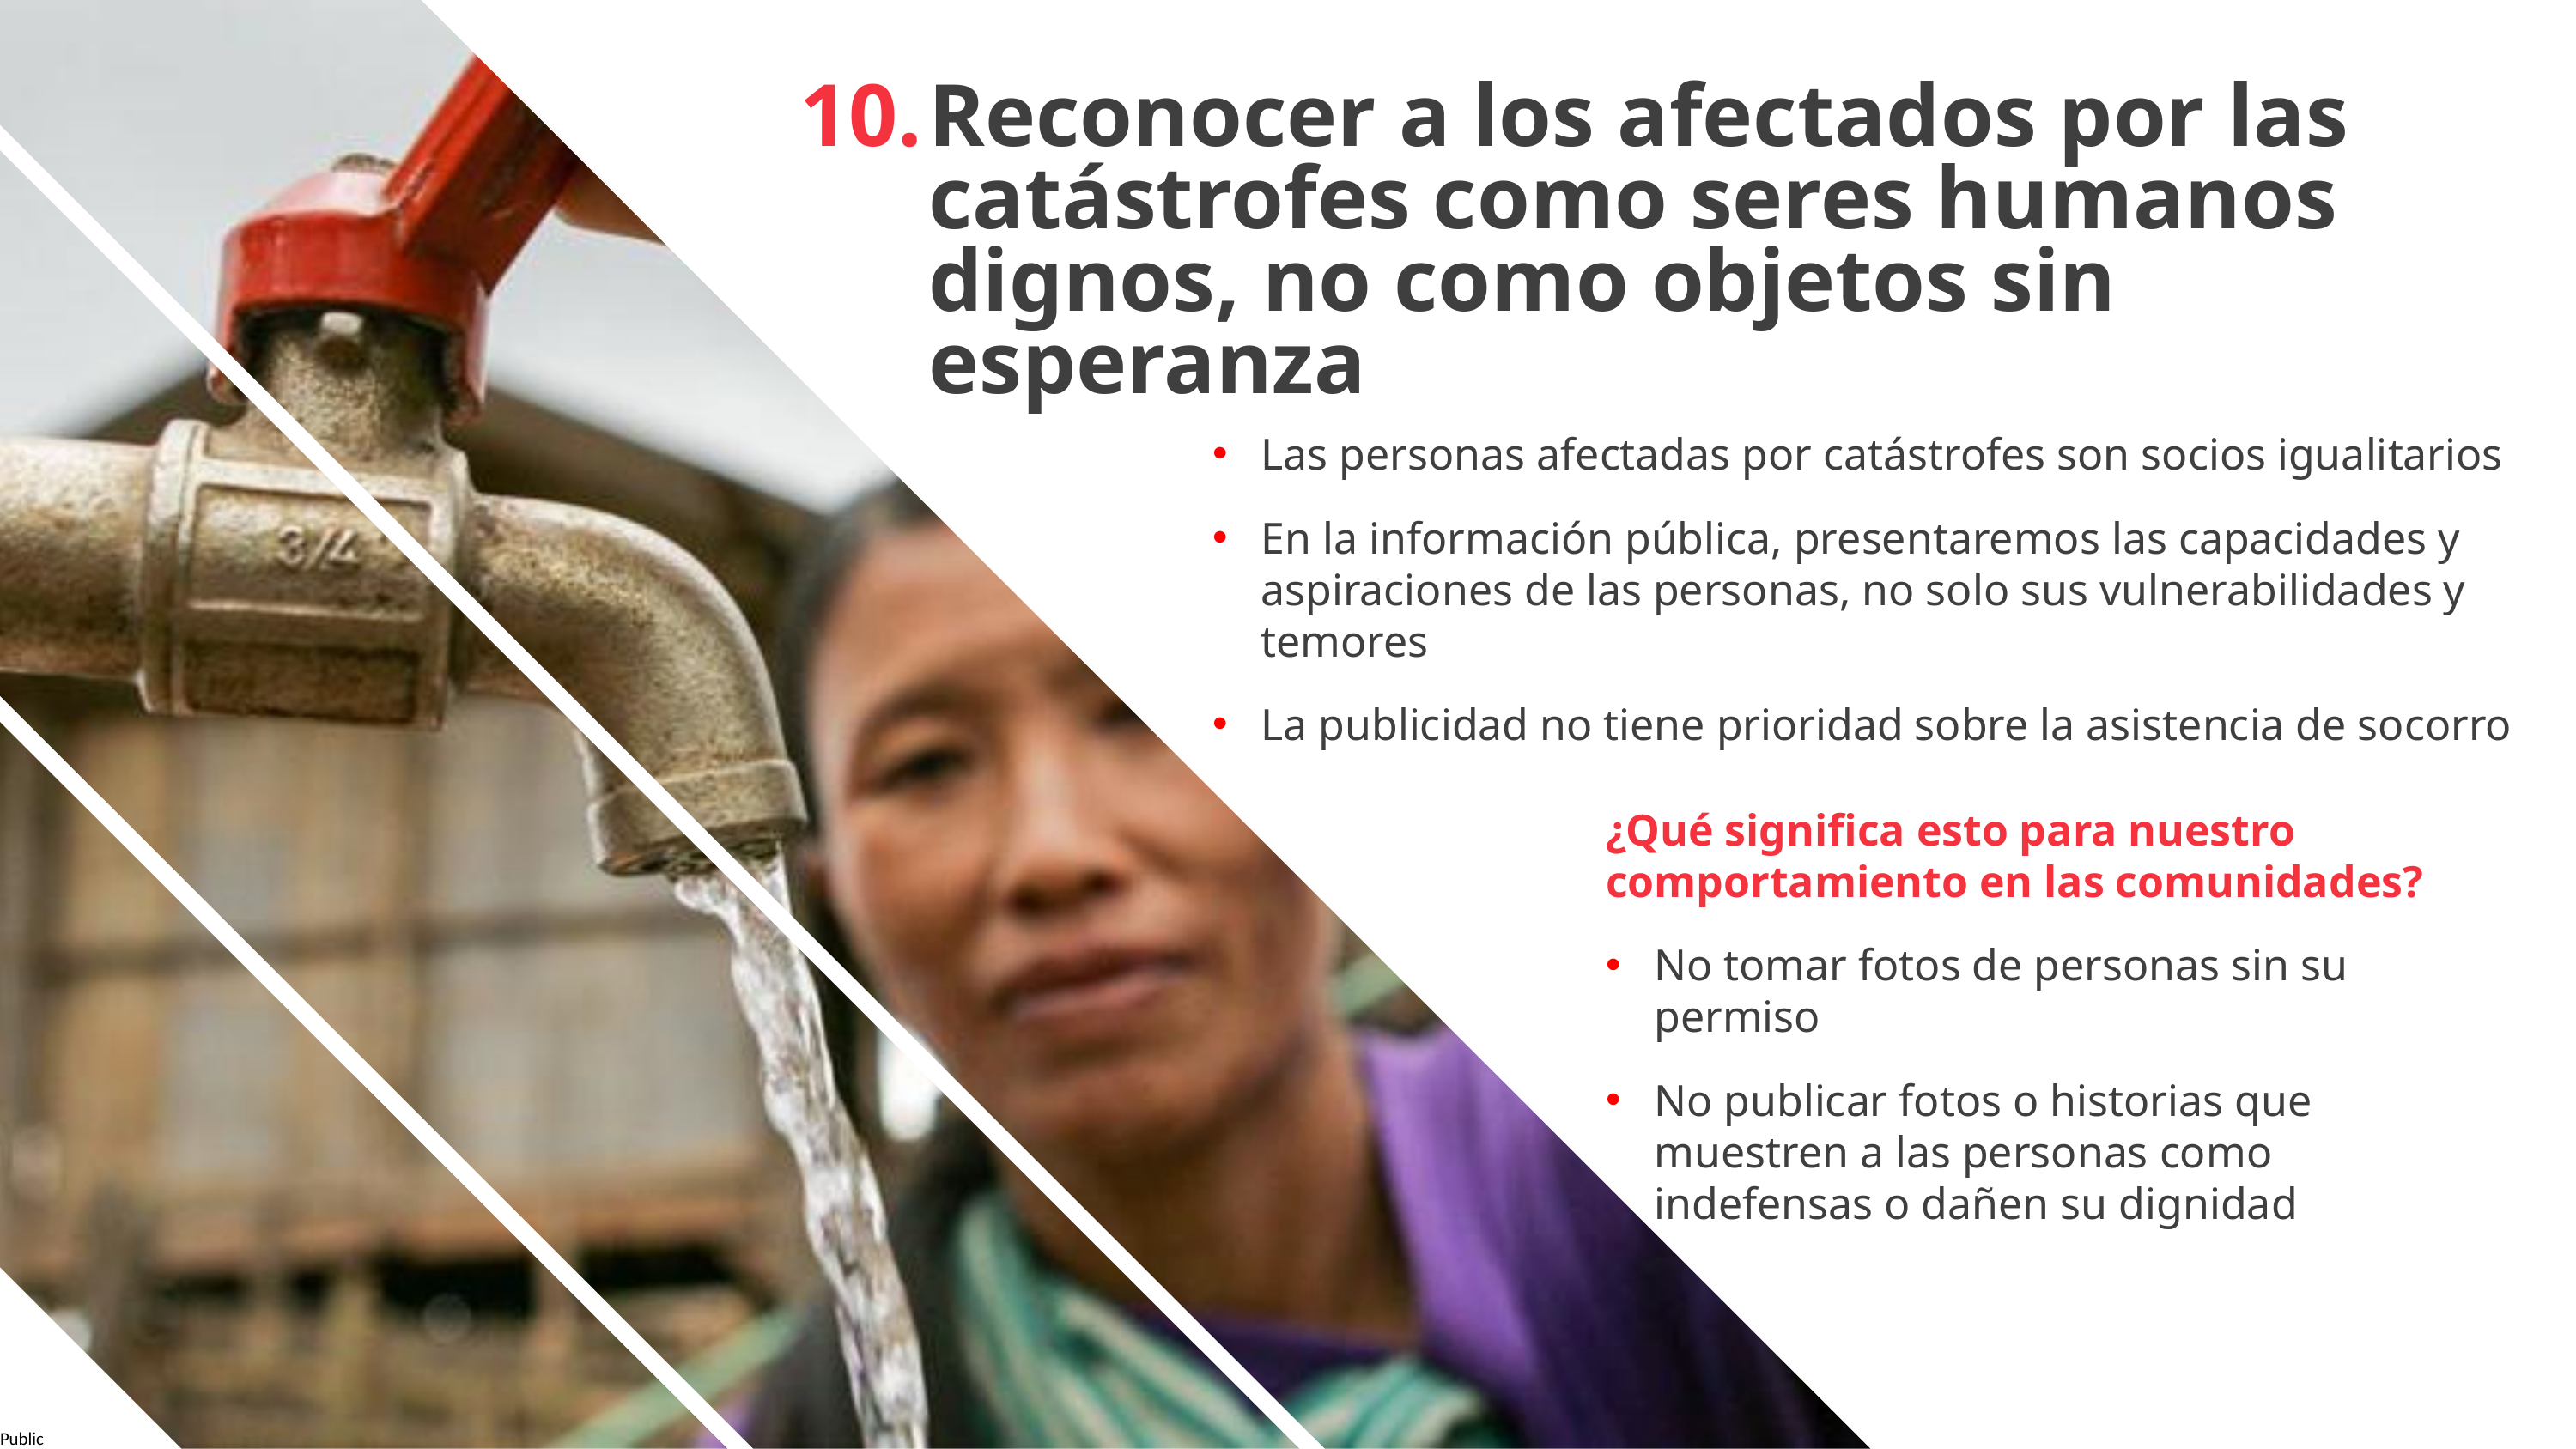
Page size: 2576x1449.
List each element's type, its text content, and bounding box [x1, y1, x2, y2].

picture [0, 0, 1871, 1449]
text_box Las personas afectadas por catástrofes son socios igualitarios En la información pública, presentaremos las capacidades y aspiraciones de las personas, no solo sus vulnerabilidades y temores La publicidad no tiene prioridad sobre la asistencia de socorro [1871, 421, 2527, 755]
text_box ¿Qué significa esto para nuestro comportamiento en las comunidades? No tomar fotos de personas sin su permiso No publicar fotos o historias que muestren a las personas como indefensas o dañen su dignidad [1871, 796, 2499, 1234]
text_box Reconocer a los afectados por las catástrofes como seres humanos dignos, no como objetos sin esperanza [1871, 74, 2527, 416]
